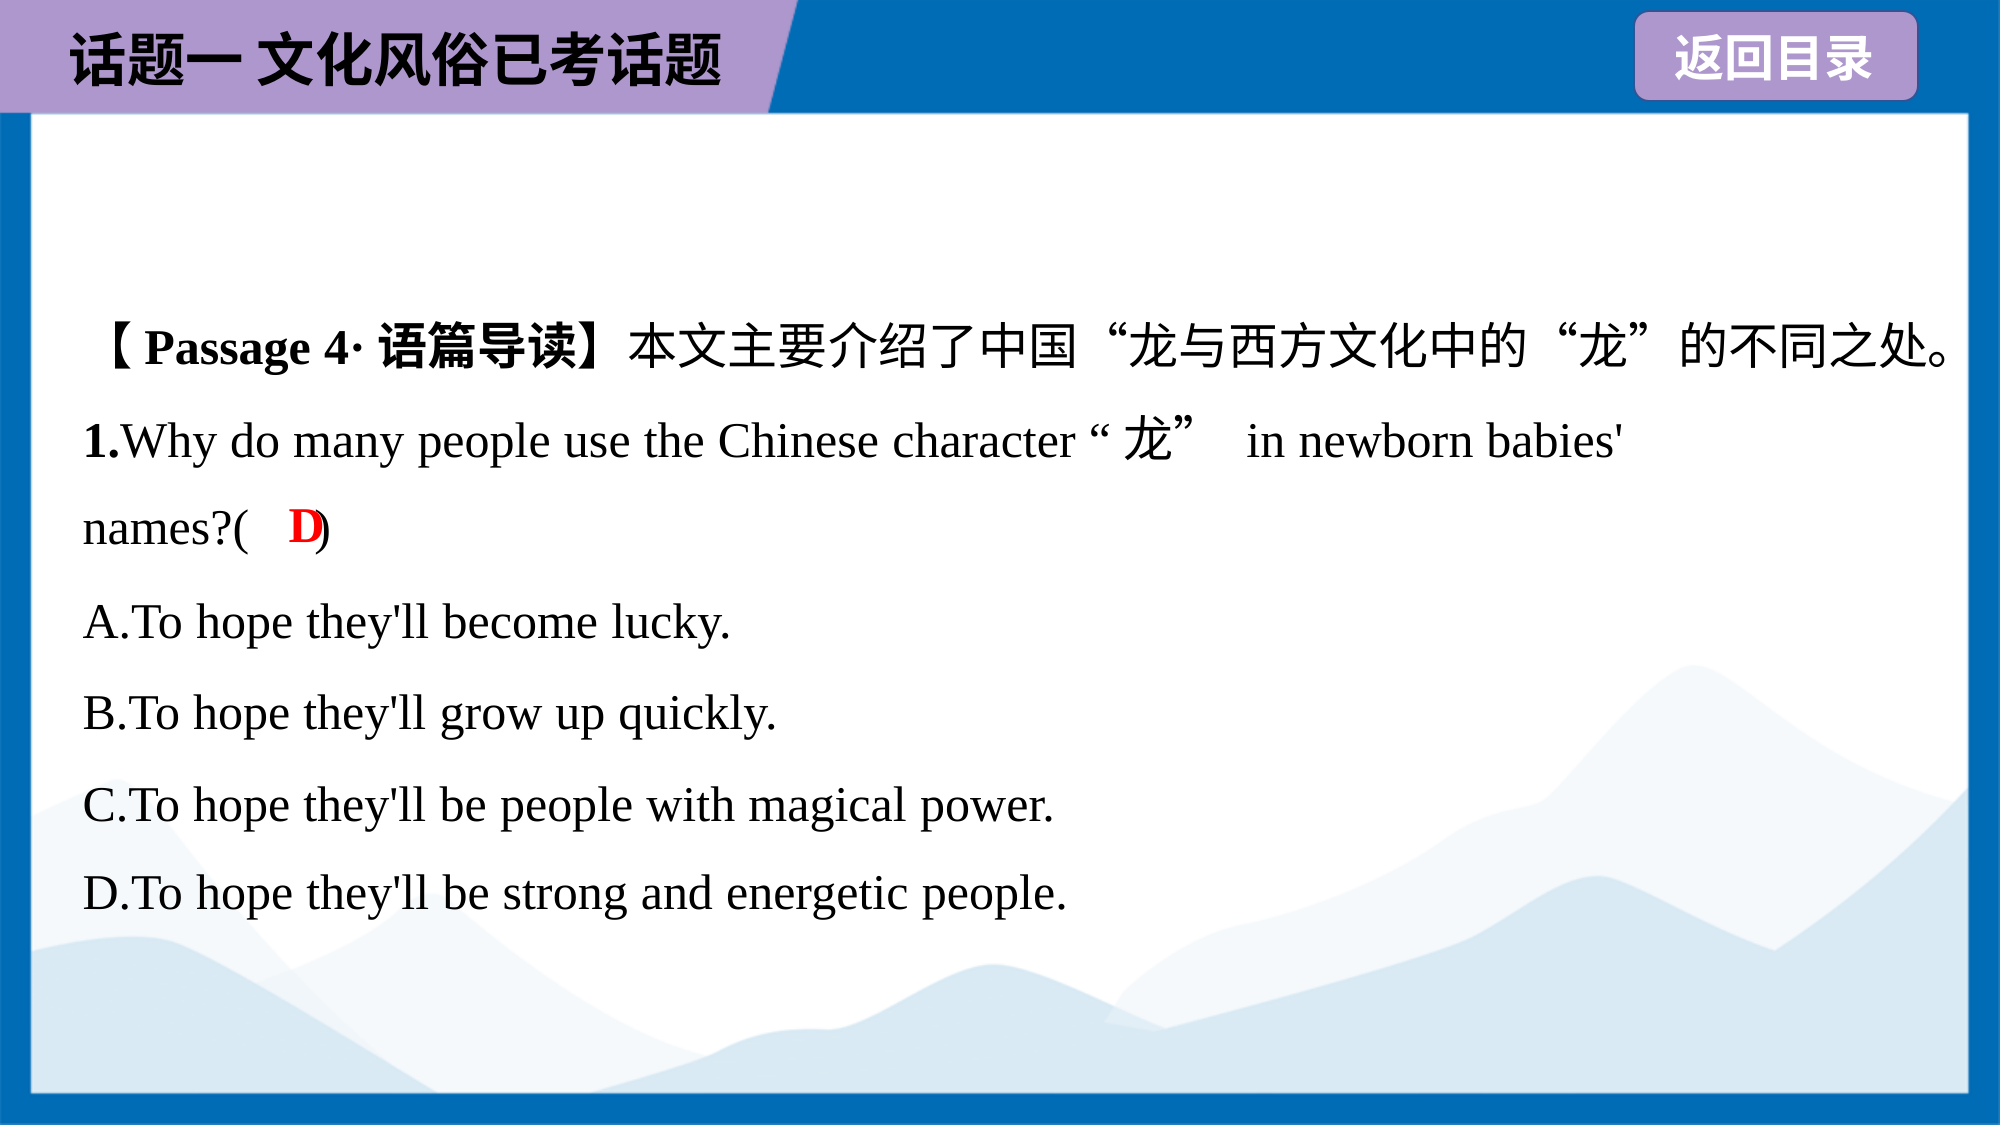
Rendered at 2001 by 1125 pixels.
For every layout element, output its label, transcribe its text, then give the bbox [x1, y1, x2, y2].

text_box A.To hope they'll become lucky. B.To hope they'll grow up quickly. C.To hope they'll be people with magical power. D.To hope they'll be strong and energetic people. [82, 556, 1917, 910]
picture [0, 0, 2000, 1125]
text_box 1.Why do many people use the Chinese character “龙” in newborn babies' names?( ) [82, 375, 1917, 546]
text_box 【Passage 4·语篇导读】本文主要介绍了中国“龙与西方文化中的“龙”的不同之处。 [82, 286, 1917, 365]
text_box D [270, 465, 343, 544]
